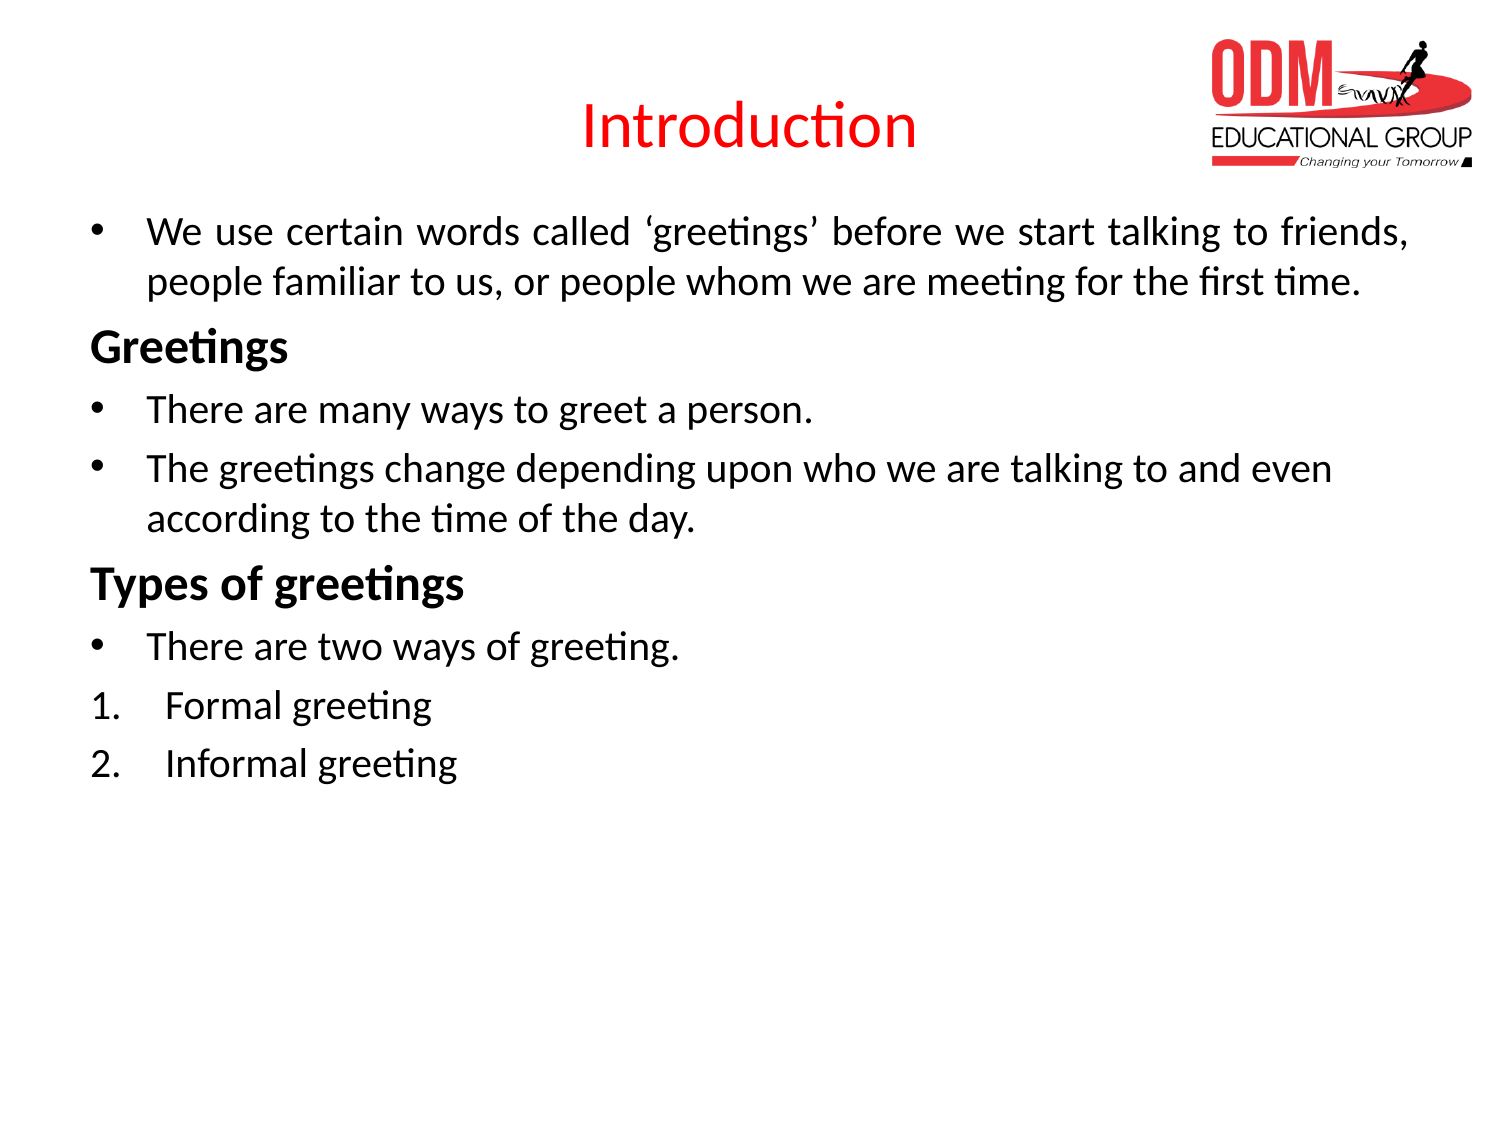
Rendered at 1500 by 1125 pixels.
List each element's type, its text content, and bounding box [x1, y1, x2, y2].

title Introduction [75, 45, 1425, 196]
picture [1212, 38, 1472, 168]
list We use certain words called ‘greetings’ before we start talking to friends, people familiar to us, or people whom we are meeting for the first time. Greetings There are many ways to greet a person. The greetings change depending upon who we are talking to and even according to the time of the day. Types of greetings There are two ways of greeting. Formal greeting Informal greeting [75, 196, 1425, 1005]
